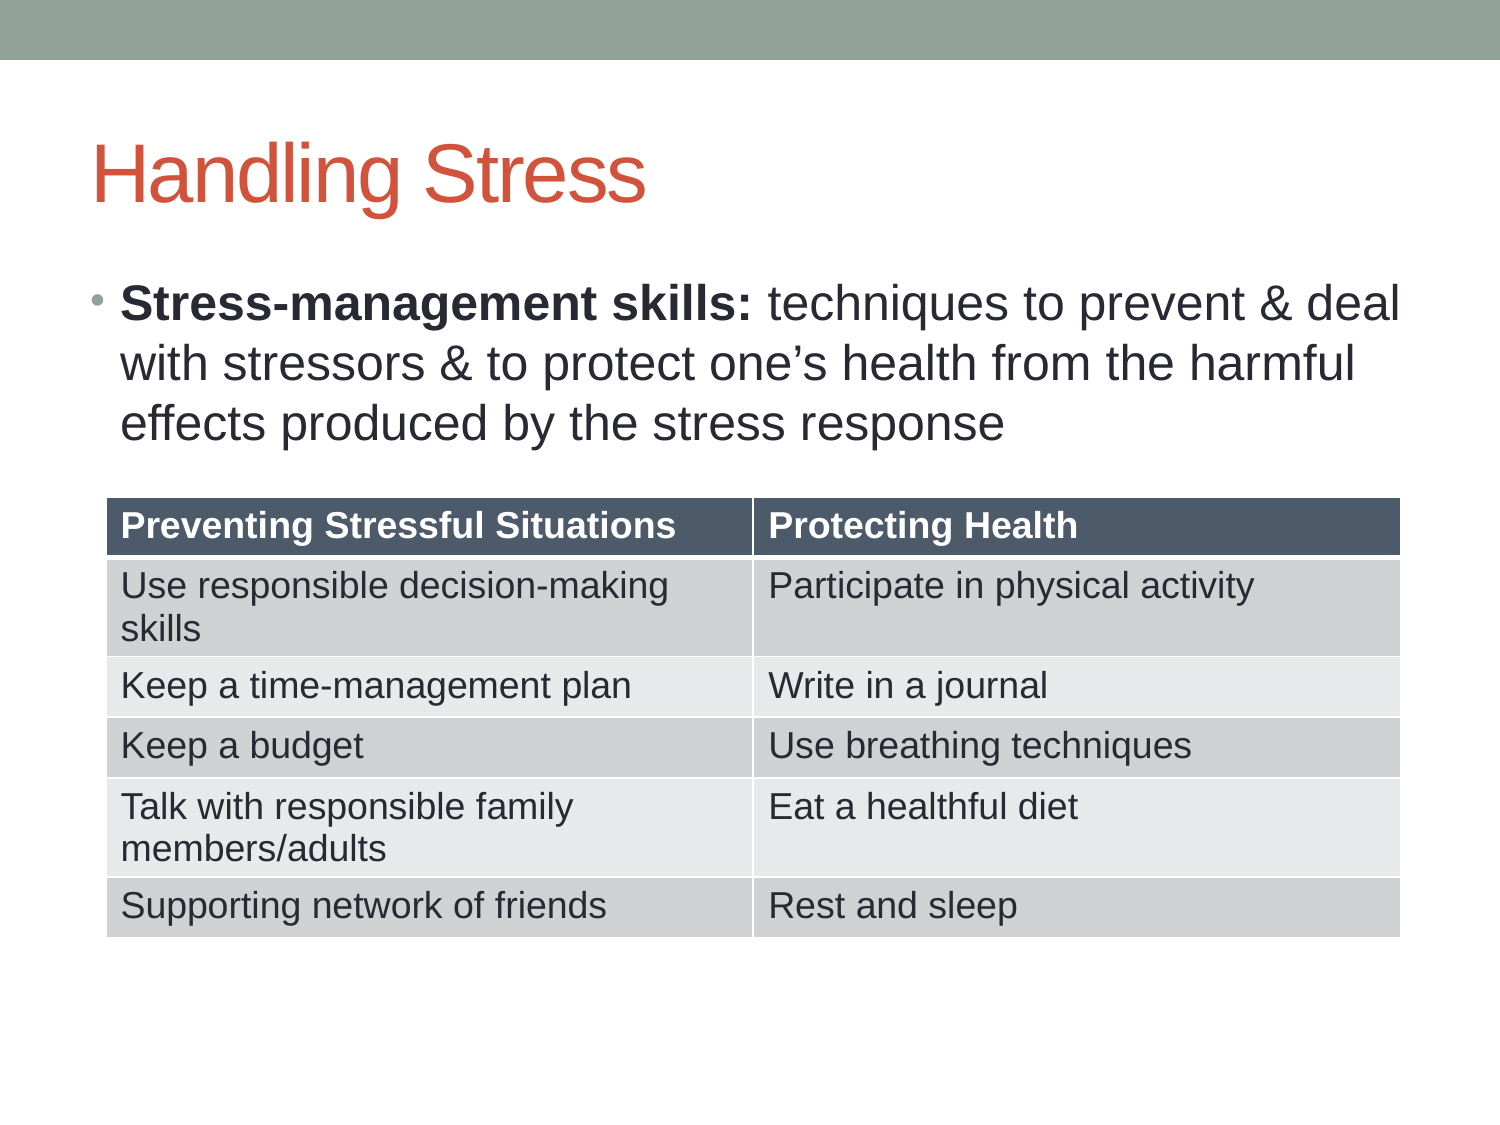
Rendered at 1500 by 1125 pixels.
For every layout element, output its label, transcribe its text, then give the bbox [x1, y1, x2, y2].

table_cell Use breathing techniques [754, 718, 1400, 777]
title Handling Stress [75, 87, 1425, 250]
table_cell Participate in physical activity [754, 560, 1400, 656]
table_cell Eat a healthful diet [754, 779, 1400, 876]
table_cell Keep a time-management plan [107, 657, 752, 716]
table_header Preventing Stressful Situations [107, 498, 752, 555]
table_cell Write in a journal [754, 657, 1400, 716]
table_cell Talk with responsible family members/adults [107, 779, 752, 876]
table_cell Keep a budget [107, 718, 752, 777]
table_cell Use responsible decision-making skills [107, 560, 752, 656]
table_cell Supporting network of friends [107, 878, 752, 937]
table_header Protecting Health [754, 498, 1400, 555]
table_cell Rest and sleep [754, 878, 1400, 937]
list Stress-management skills: techniques to prevent & deal with stressors & to protect one’s health from the harmful effects produced by the stress response [75, 262, 1425, 1063]
